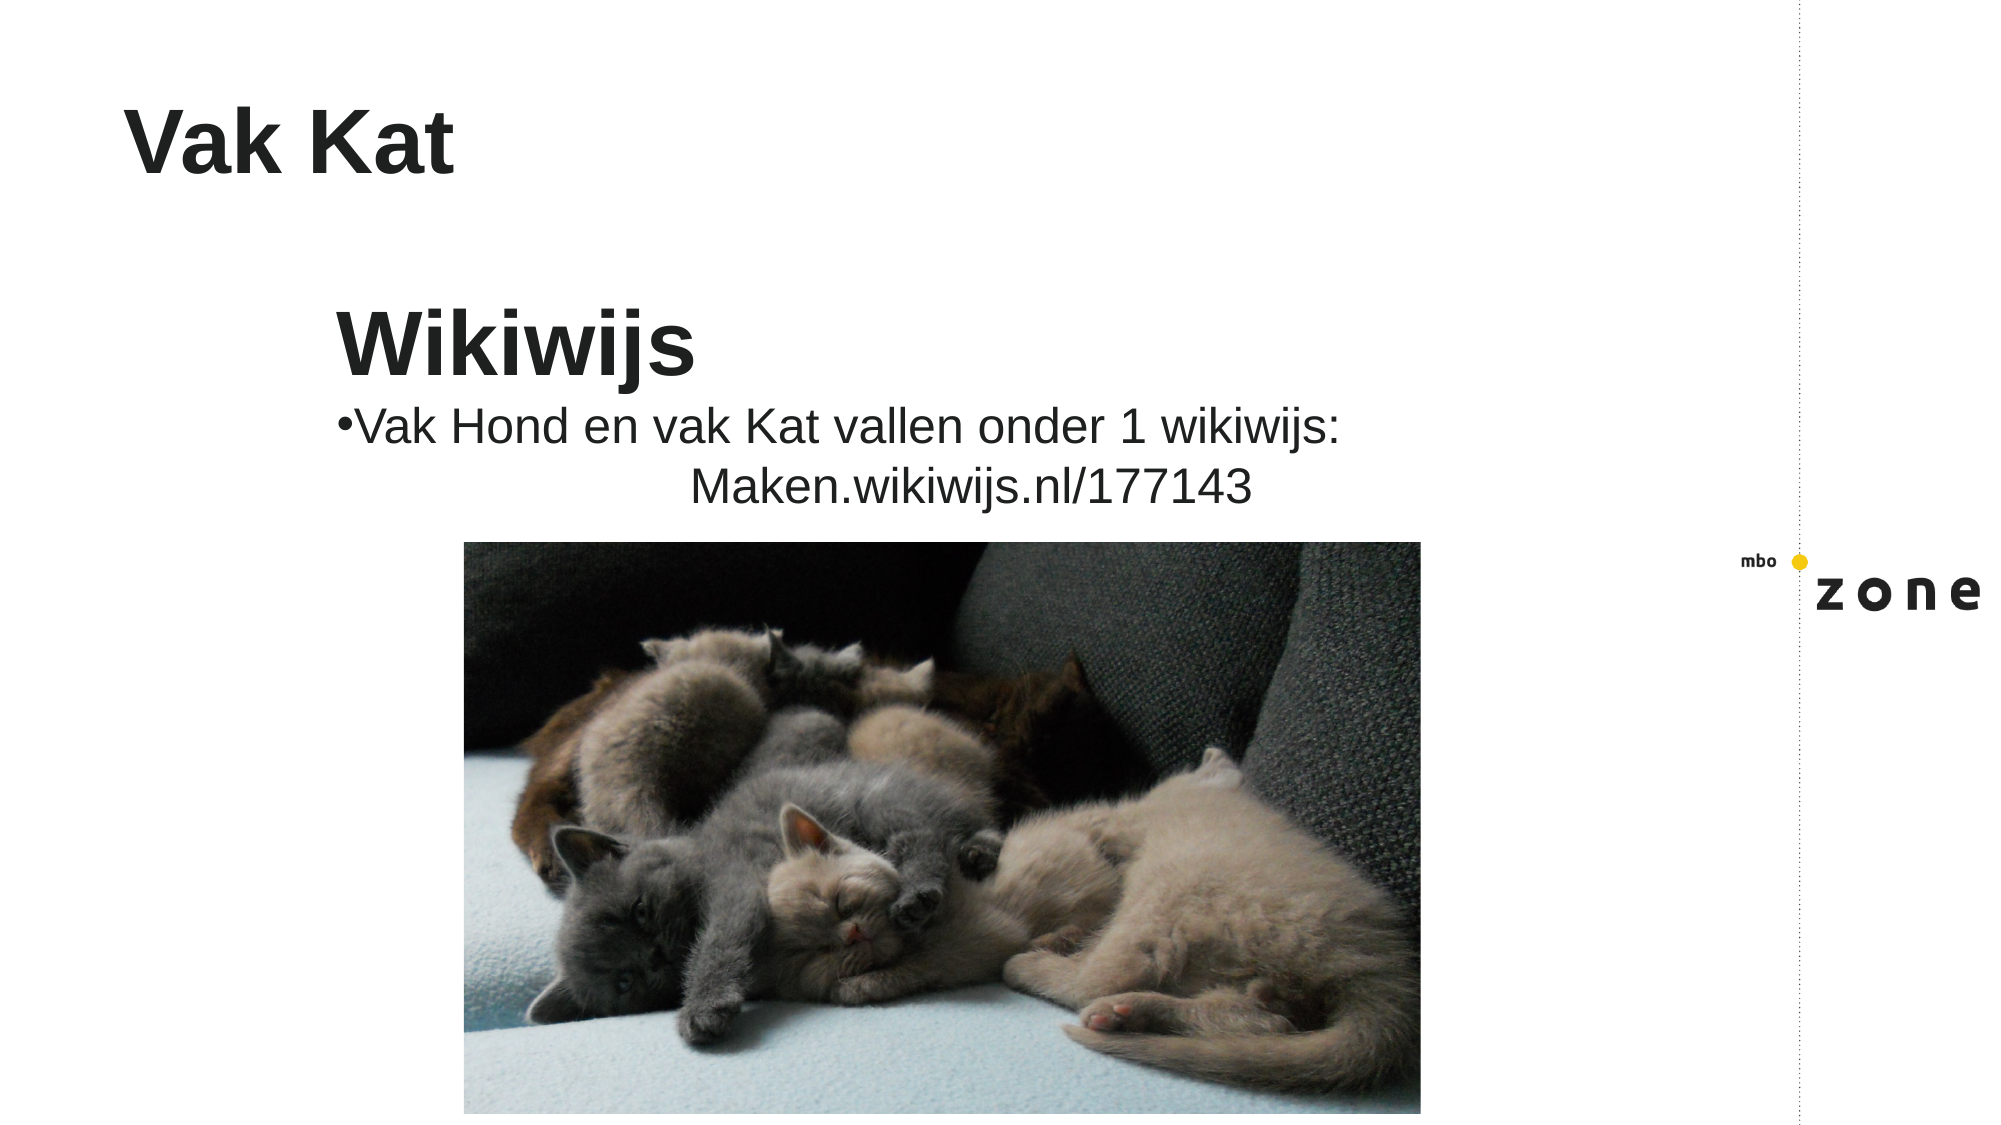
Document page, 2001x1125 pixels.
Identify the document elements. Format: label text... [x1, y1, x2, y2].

list Wikiwijs Vak Hond en vak Kat vallen onder 1 wikiwijs: Maken.wikiwijs.nl/177143 [336, 283, 1607, 998]
title Vak Kat [124, 94, 1607, 272]
picture [463, 542, 1421, 1114]
picture [1596, 0, 2001, 1125]
